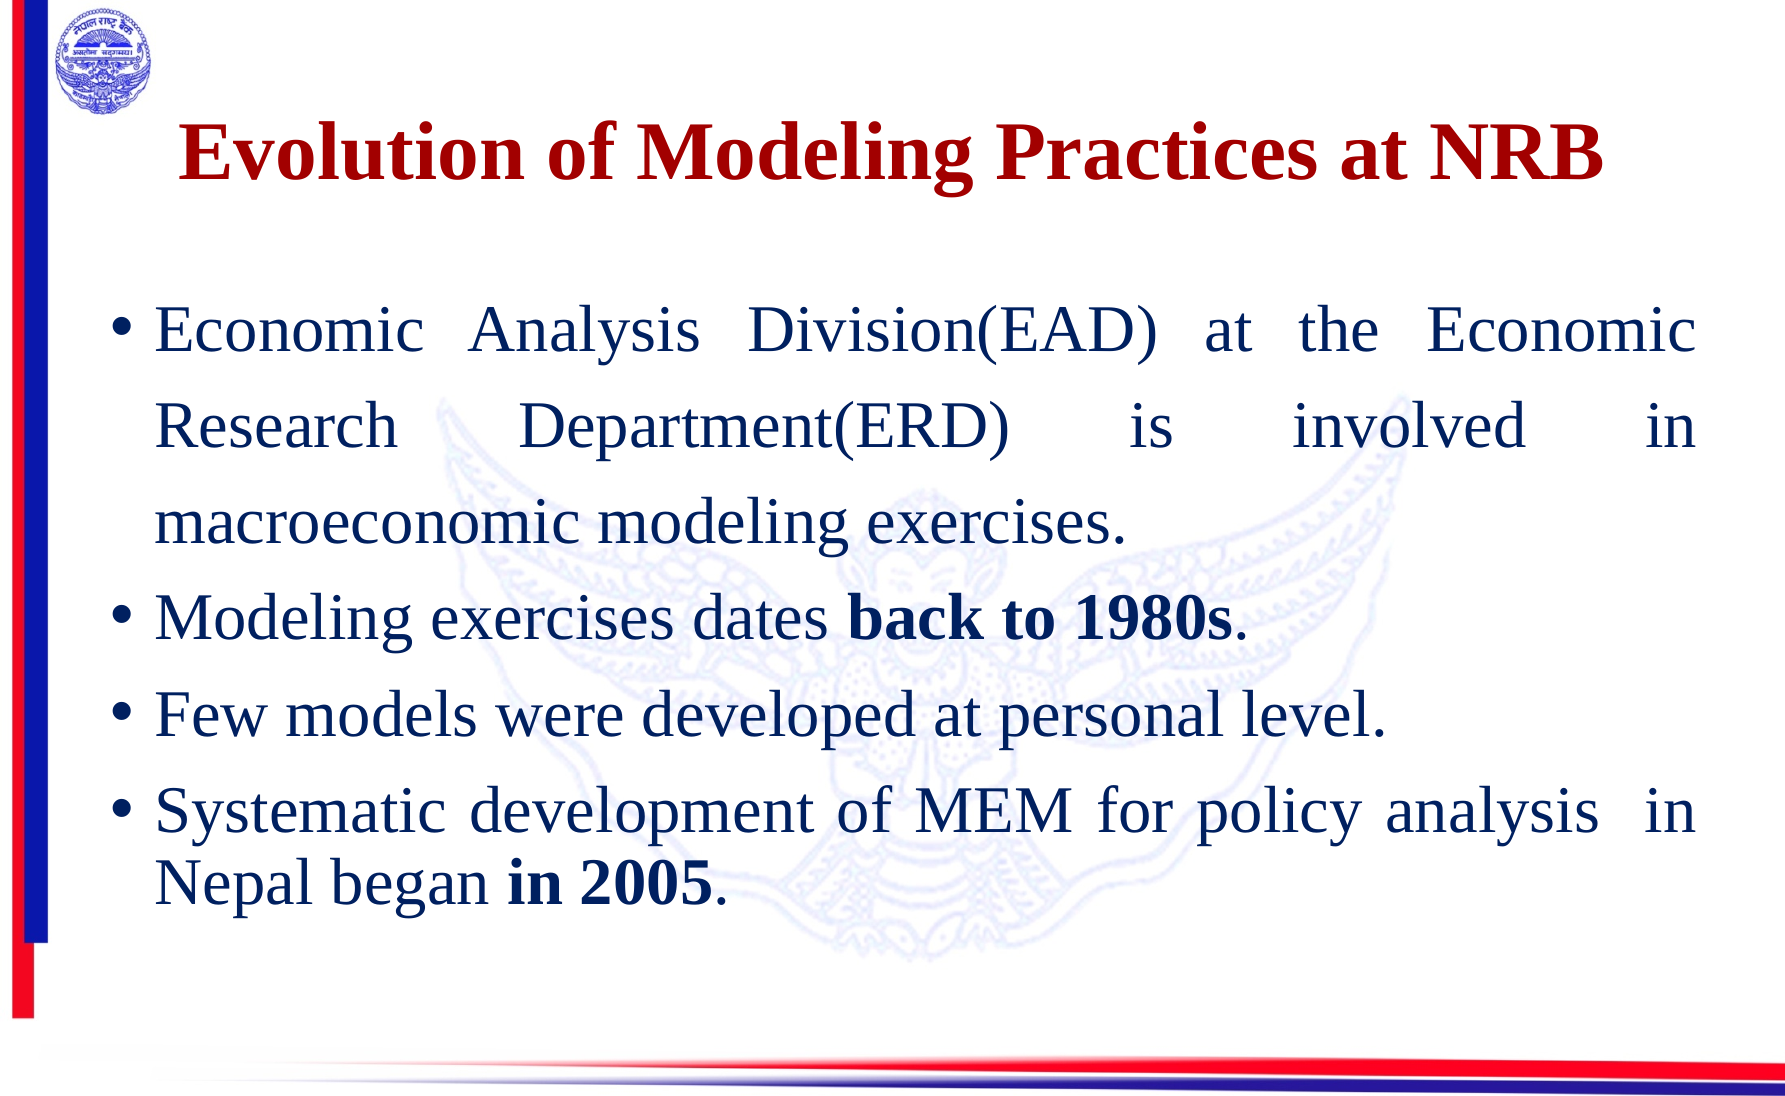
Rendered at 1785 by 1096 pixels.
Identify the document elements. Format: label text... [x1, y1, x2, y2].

title Evolution of Modeling Practices at NRB [122, 58, 1663, 248]
picture [0, 0, 1785, 1096]
list Economic Analysis Division(EAD) at the Economic Research Department(ERD) is involved in macroeconomic modeling exercises. Modeling exercises dates back to 1980s. Few models were developed at personal level. Systematic development of MEM for policy analysis in Nepal began in 2005. [92, 259, 1718, 987]
